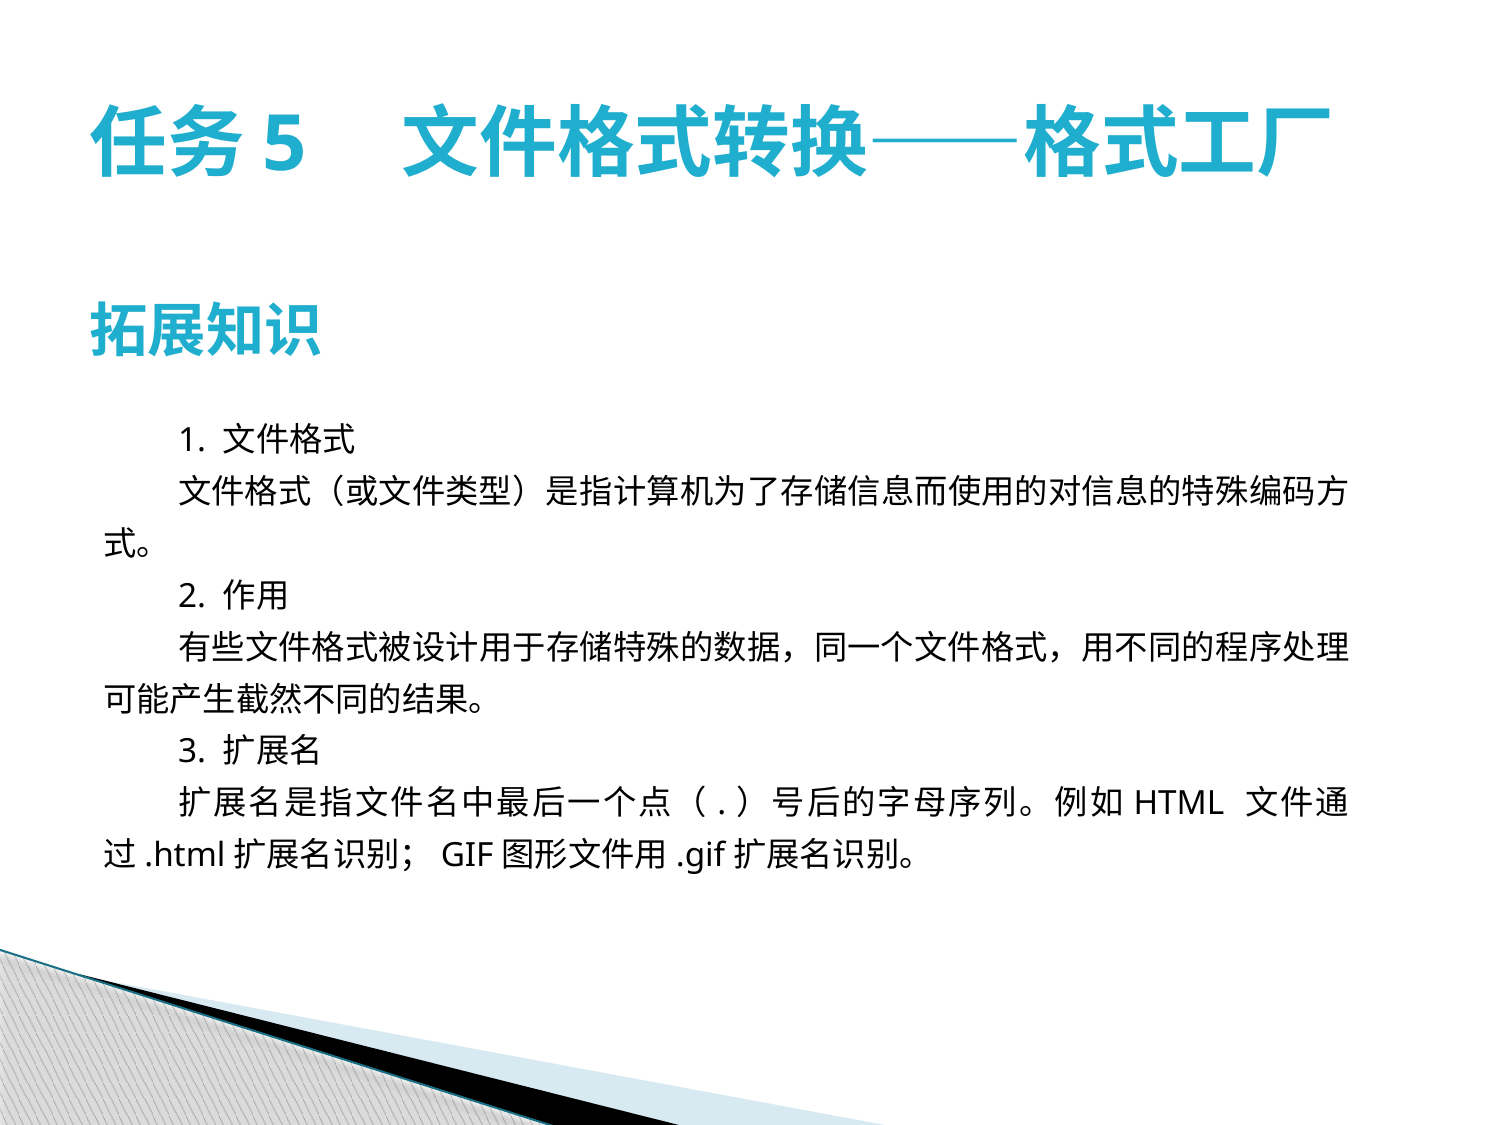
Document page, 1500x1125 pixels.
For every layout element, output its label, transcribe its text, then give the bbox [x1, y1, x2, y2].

text_box 1. 文件格式 文件格式（或文件类型）是指计算机为了存储信息而使用的对信息的特殊编码方式。 2. 作用 有些文件格式被设计用于存储特殊的数据，同一个文件格式，用不同的程序处理可能产生截然不同的结果。 3. 扩展名 扩展名是指文件名中最后一个点（.）号后的字母序列。例如HTML 文件通过.html扩展名识别；GIF图形文件用.gif扩展名识别。 [88, 399, 1365, 881]
title 任务5 文件格式转换——格式工厂 [75, 45, 1425, 233]
list 拓展知识 [75, 243, 1425, 1012]
